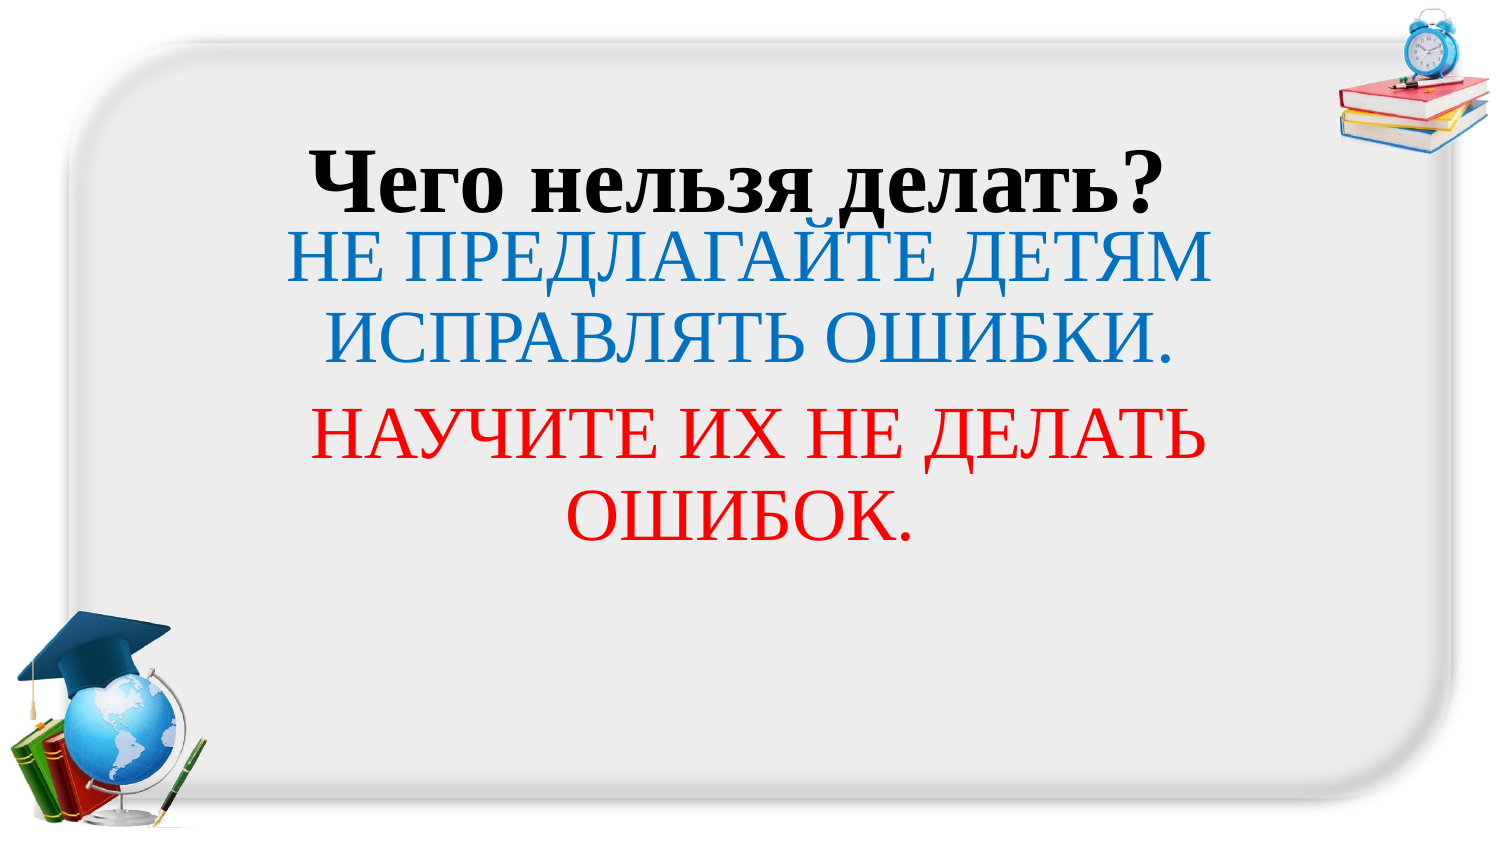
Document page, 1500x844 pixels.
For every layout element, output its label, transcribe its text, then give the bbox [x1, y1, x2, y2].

title Чего нельзя делать? [112, 79, 1388, 340]
picture [1316, 0, 1500, 167]
picture [0, 587, 241, 844]
subtitle НЕ ПРЕДЛАГАЙТЕ ДЕТЯМ ИСПРАВЛЯТЬ ОШИБКИ. НАУЧИТЕ ИХ НЕ ДЕЛАТЬ ОШИБОК. [225, 209, 1275, 694]
